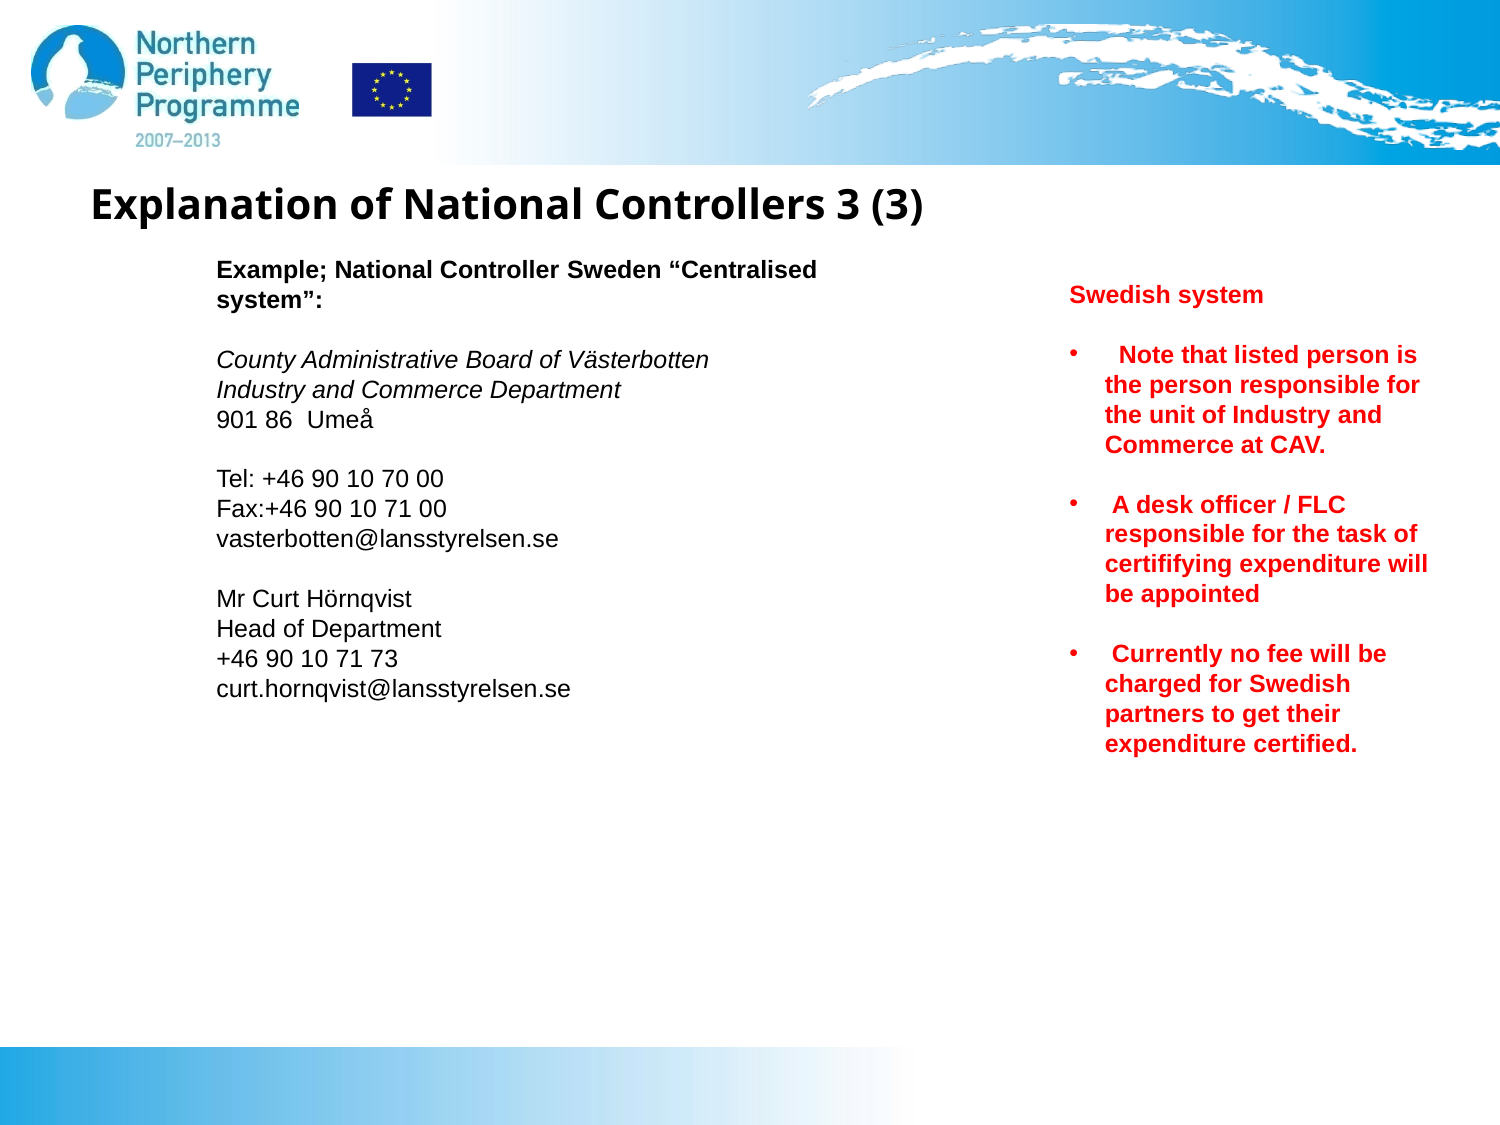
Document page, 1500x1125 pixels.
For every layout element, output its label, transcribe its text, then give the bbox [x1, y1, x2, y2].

picture [31, 1, 1500, 165]
text_box Swedish system Note that listed person is the person responsible for the unit of Industry and Commerce at CAV. A desk officer / FLC responsible for the task of certififying expenditure will be appointed Currently no fee will be charged for Swedish partners to get their expenditure certified. [1054, 271, 1465, 855]
text_box Example; National Controller Sweden “Centralised system”: County Administrative Board of Västerbotten Industry and Commerce Department 901 86 Umeå Tel: +46 90 10 70 00 Fax:+46 90 10 71 00 vasterbotten@lansstyrelsen.se Mr Curt Hörnqvist Head of Department +46 90 10 71 73 curt.hornqvist@lansstyrelsen.se [201, 246, 939, 800]
title Explanation of National Controllers 3 (3) [74, 44, 1149, 236]
picture [1476, 100, 1500, 107]
picture [0, 1047, 1053, 1125]
